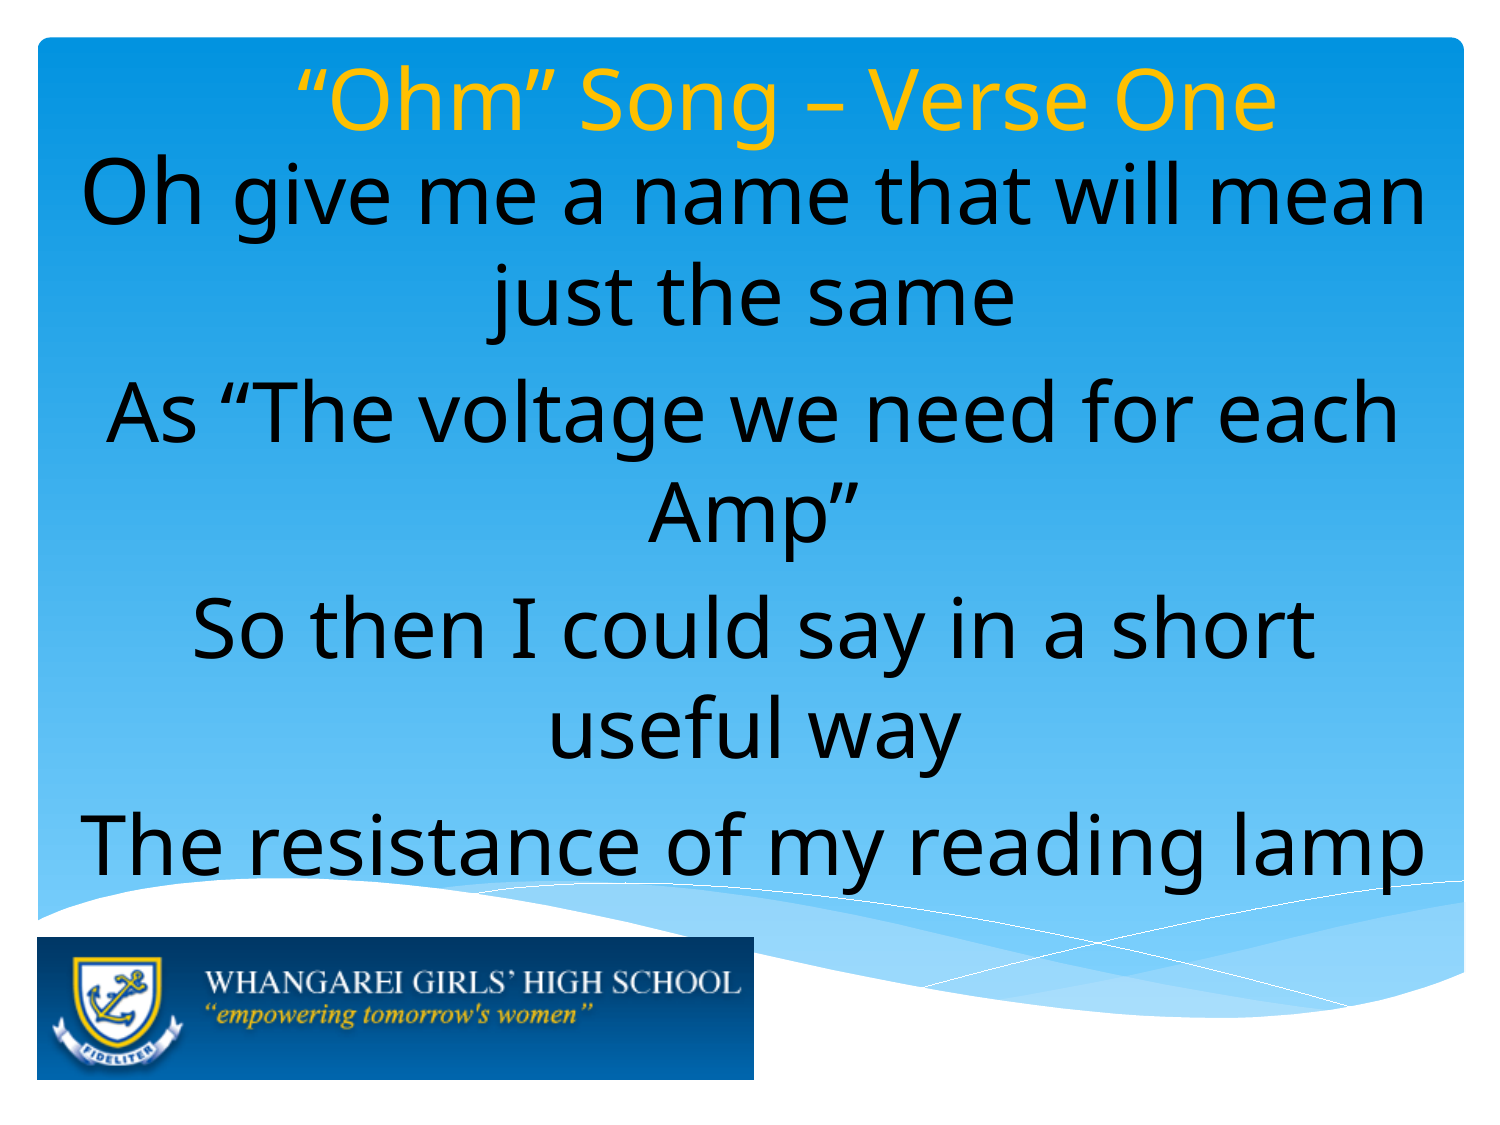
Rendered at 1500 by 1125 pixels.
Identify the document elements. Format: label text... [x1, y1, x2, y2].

picture [37, 937, 754, 1080]
text_box “Ohm” Song – Verse One [183, 37, 1395, 125]
text_box Oh give me a name that will mean just the same As “The voltage we need for each Amp” So then I could say in a short useful way The resistance of my reading lamp [62, 125, 1447, 1024]
